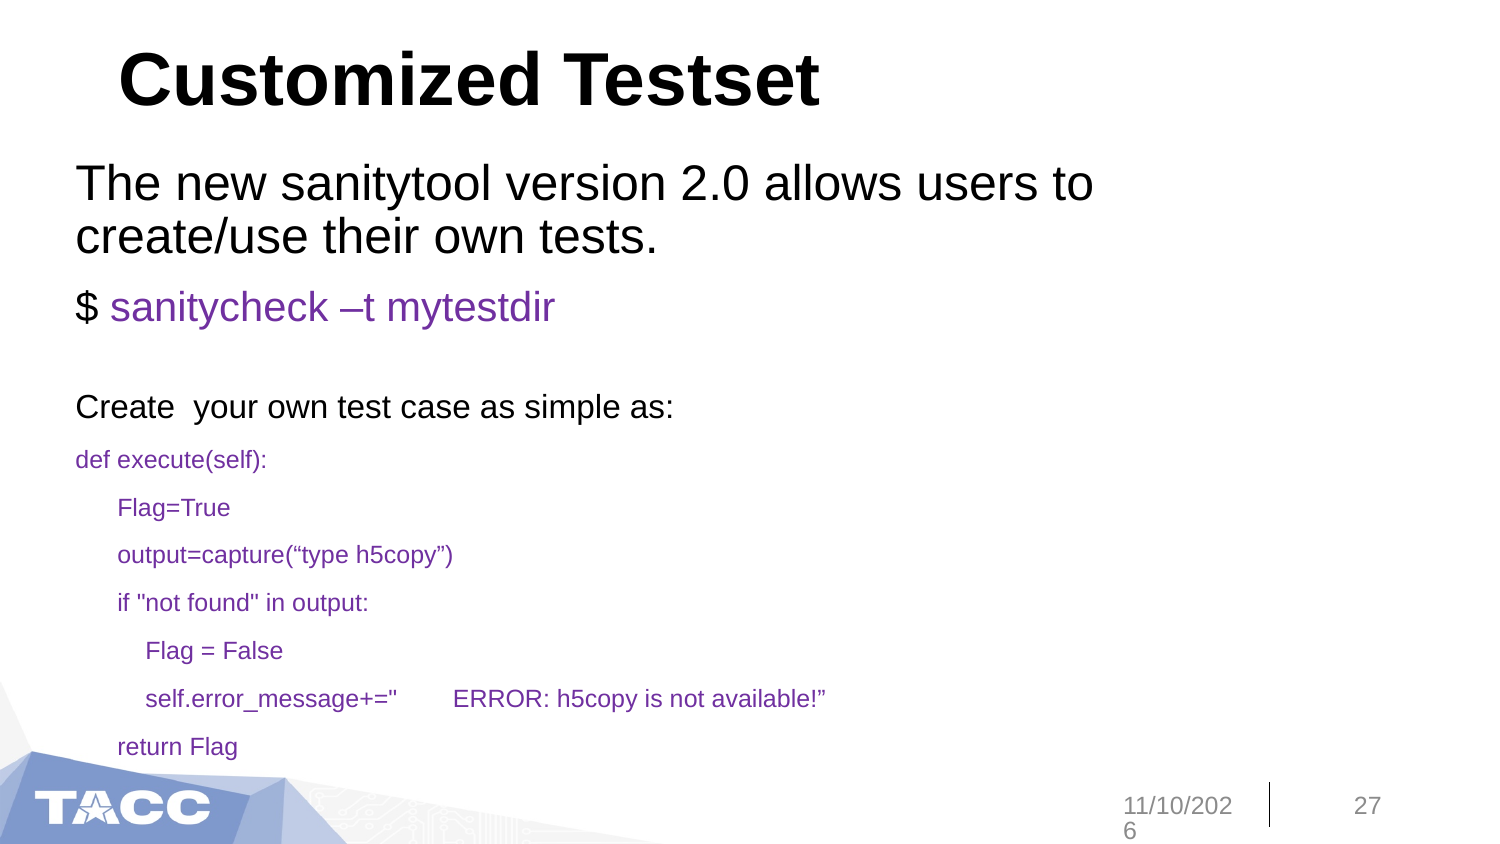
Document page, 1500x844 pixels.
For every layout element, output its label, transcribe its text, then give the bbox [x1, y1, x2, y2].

title Customized Testset [103, 0, 1397, 164]
slide_number 27 [1284, 782, 1397, 827]
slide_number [1108, 782, 1255, 827]
picture [0, 0, 1500, 844]
list The new sanitytool version 2.0 allows users to create/use their own tests. $ sanitycheck –t mytestdir Create your own test case as simple as: def execute(self): Flag=True output=capture(“type h5copy”) if "not found" in output: Flag = False self.error_message+=" ERROR: h5copy is not available!” return Flag [60, 149, 1355, 685]
